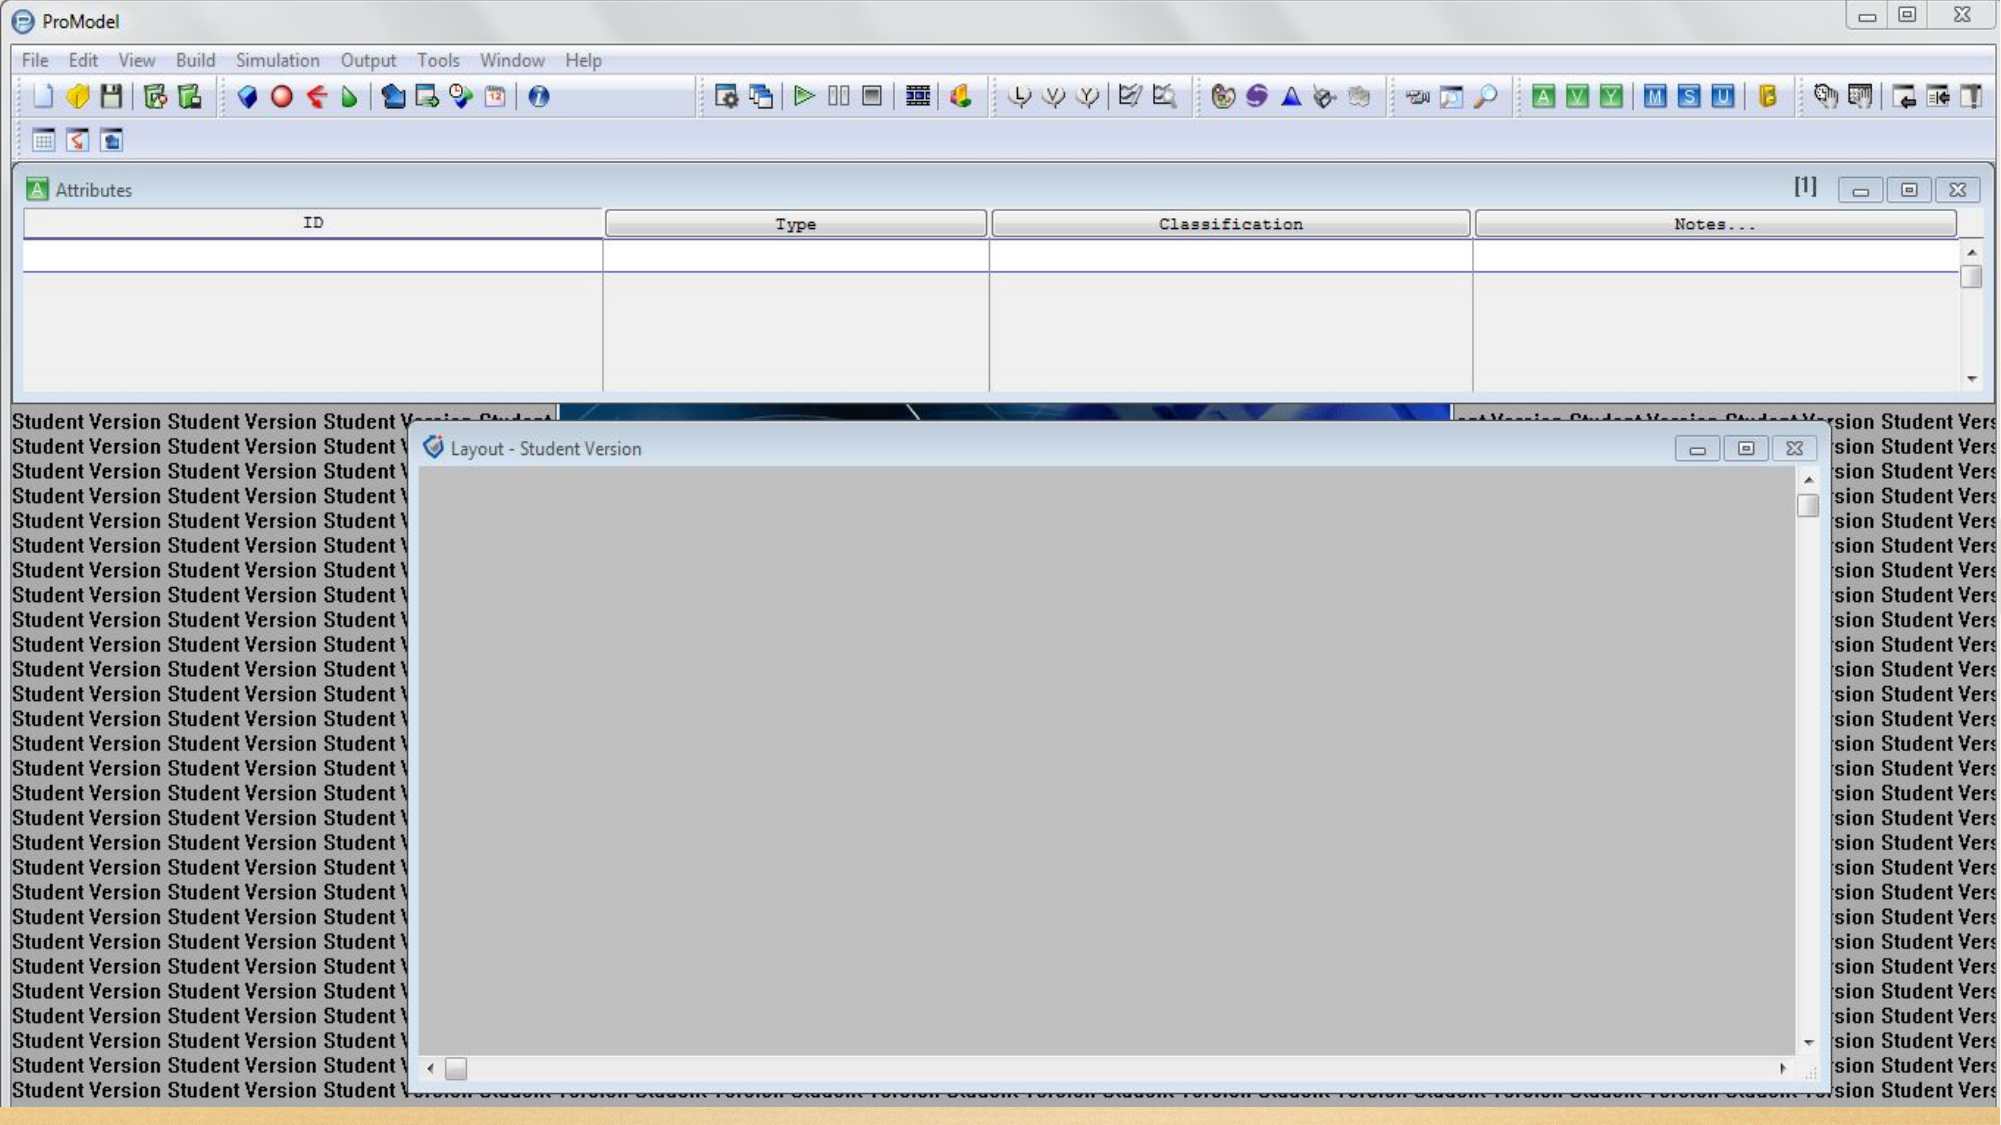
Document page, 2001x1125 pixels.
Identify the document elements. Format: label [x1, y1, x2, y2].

picture [0, 0, 2001, 1125]
list [0, 0, 2000, 1108]
